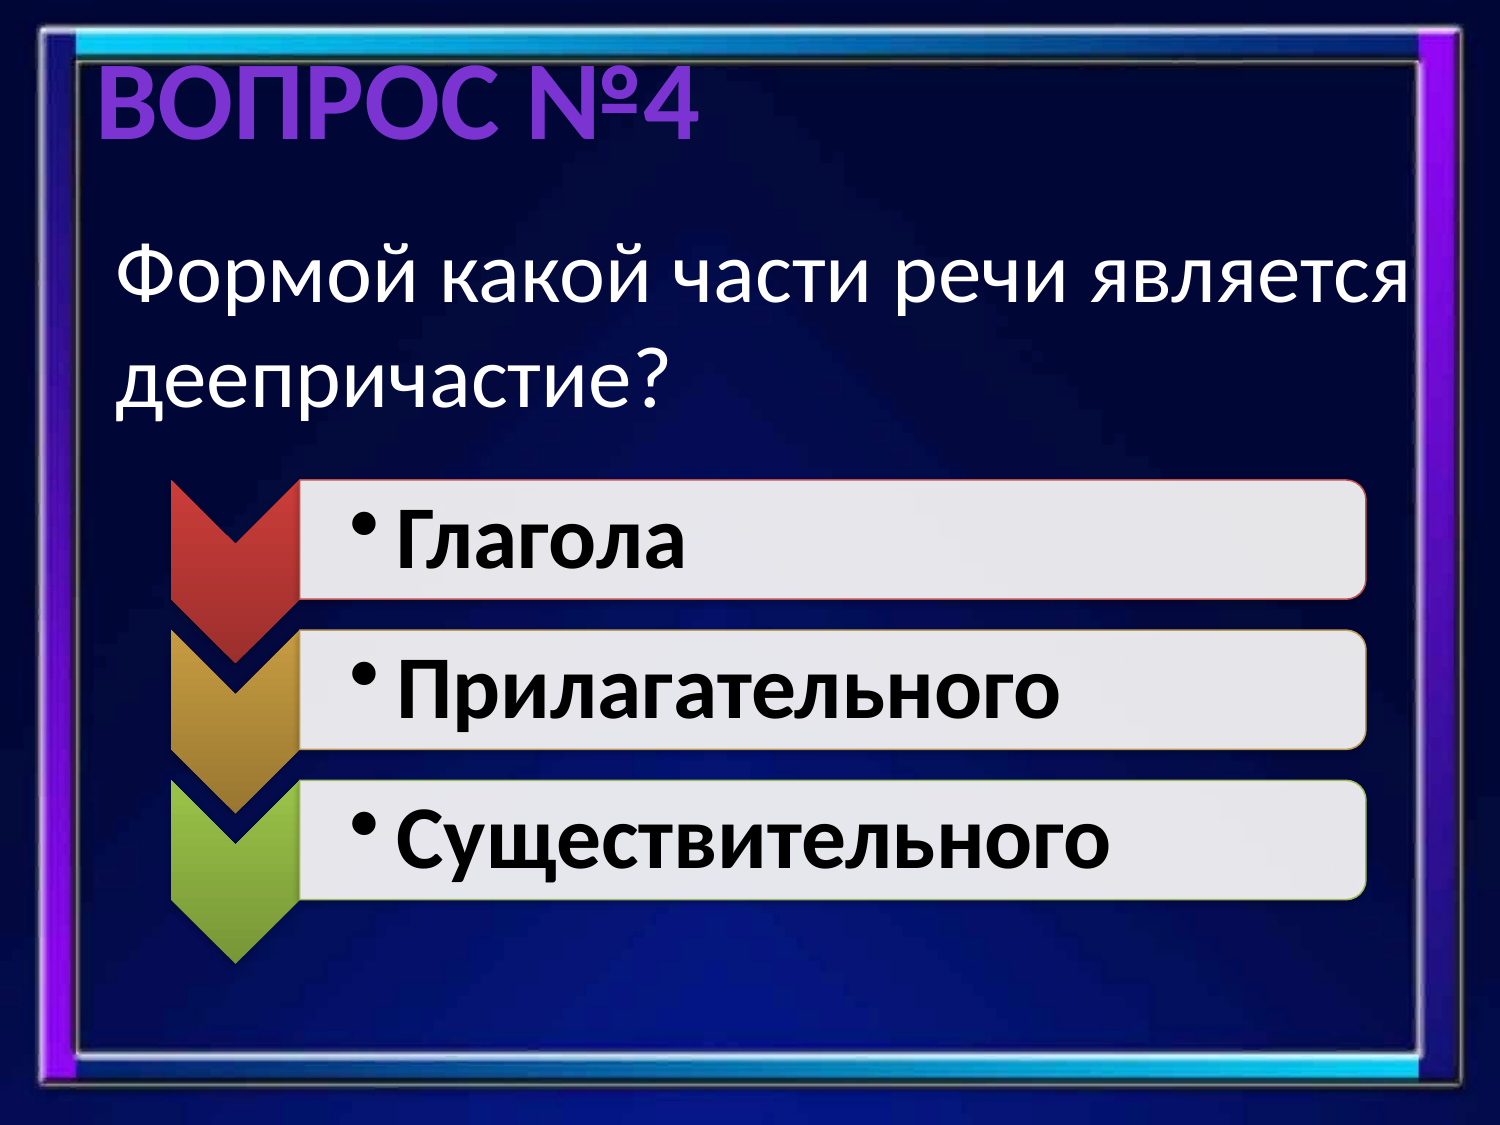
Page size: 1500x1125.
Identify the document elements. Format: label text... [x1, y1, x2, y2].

picture [0, 0, 1500, 1125]
text_box Вопрос №4 [79, 19, 716, 170]
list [170, 479, 1367, 965]
title Формой какой части речи является деепричастие? [100, 208, 1451, 433]
